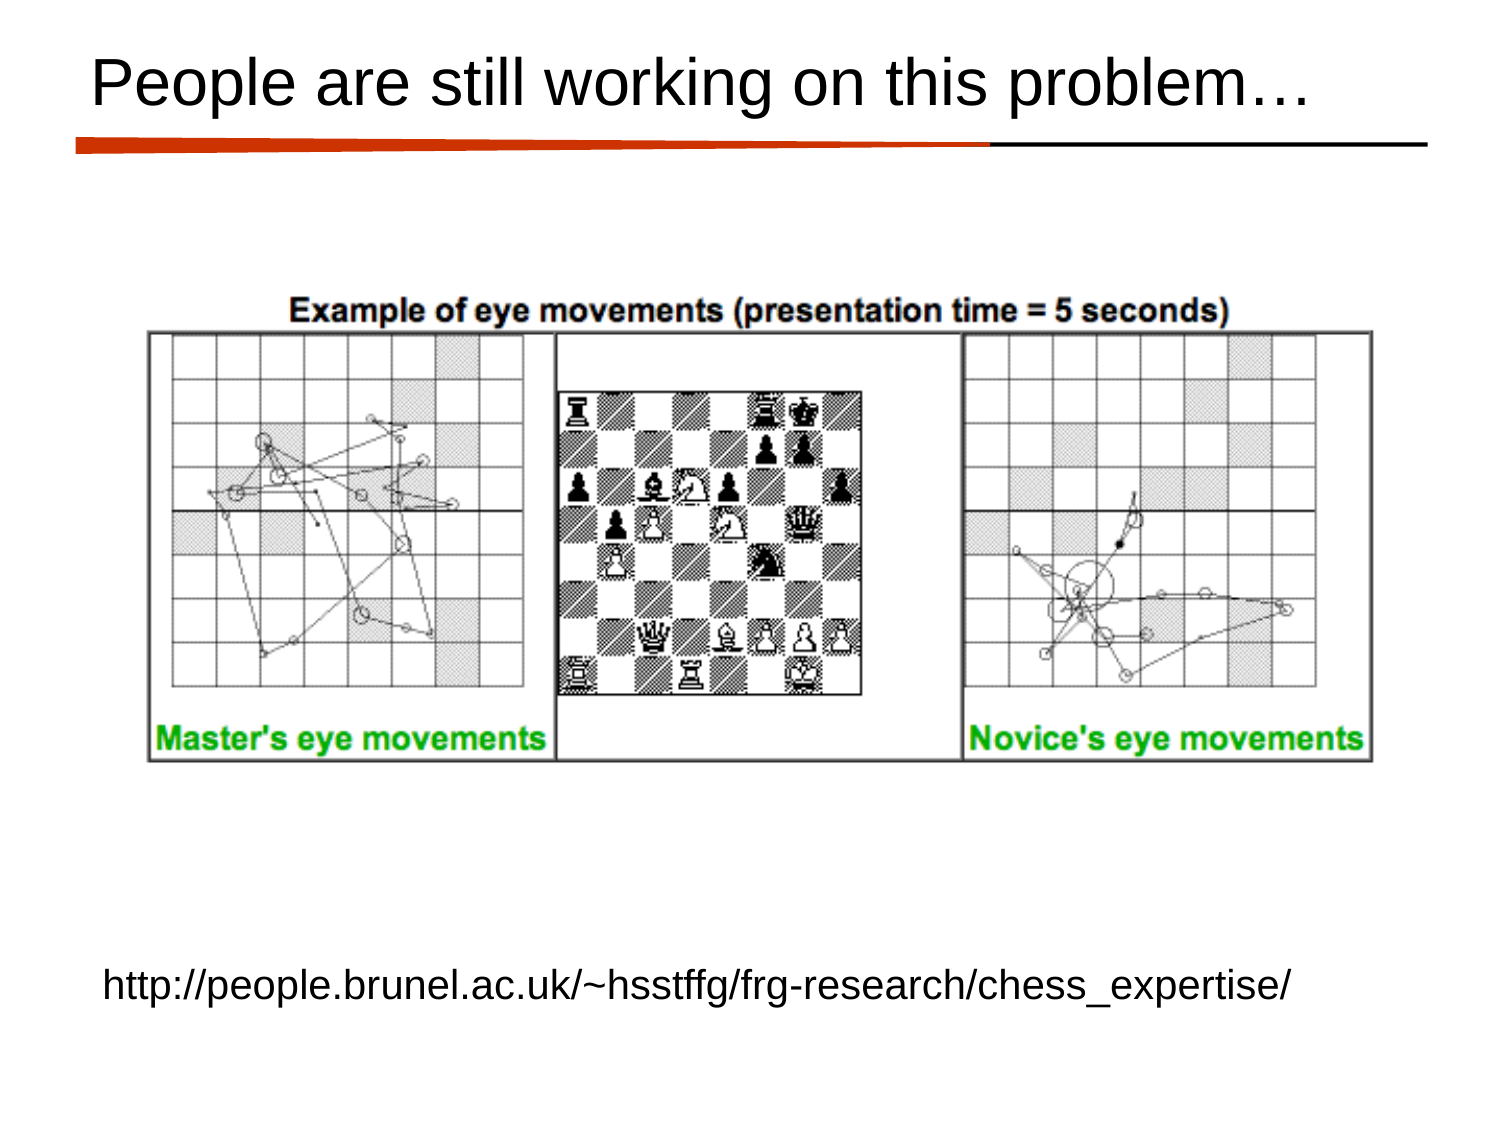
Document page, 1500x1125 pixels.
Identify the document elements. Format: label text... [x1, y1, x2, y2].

title People are still working on this problem… [74, 24, 1426, 133]
text_box http://people.brunel.ac.uk/~hsstffg/frg-research/chess_expertise/ [87, 950, 1425, 1015]
picture [68, 287, 1432, 786]
